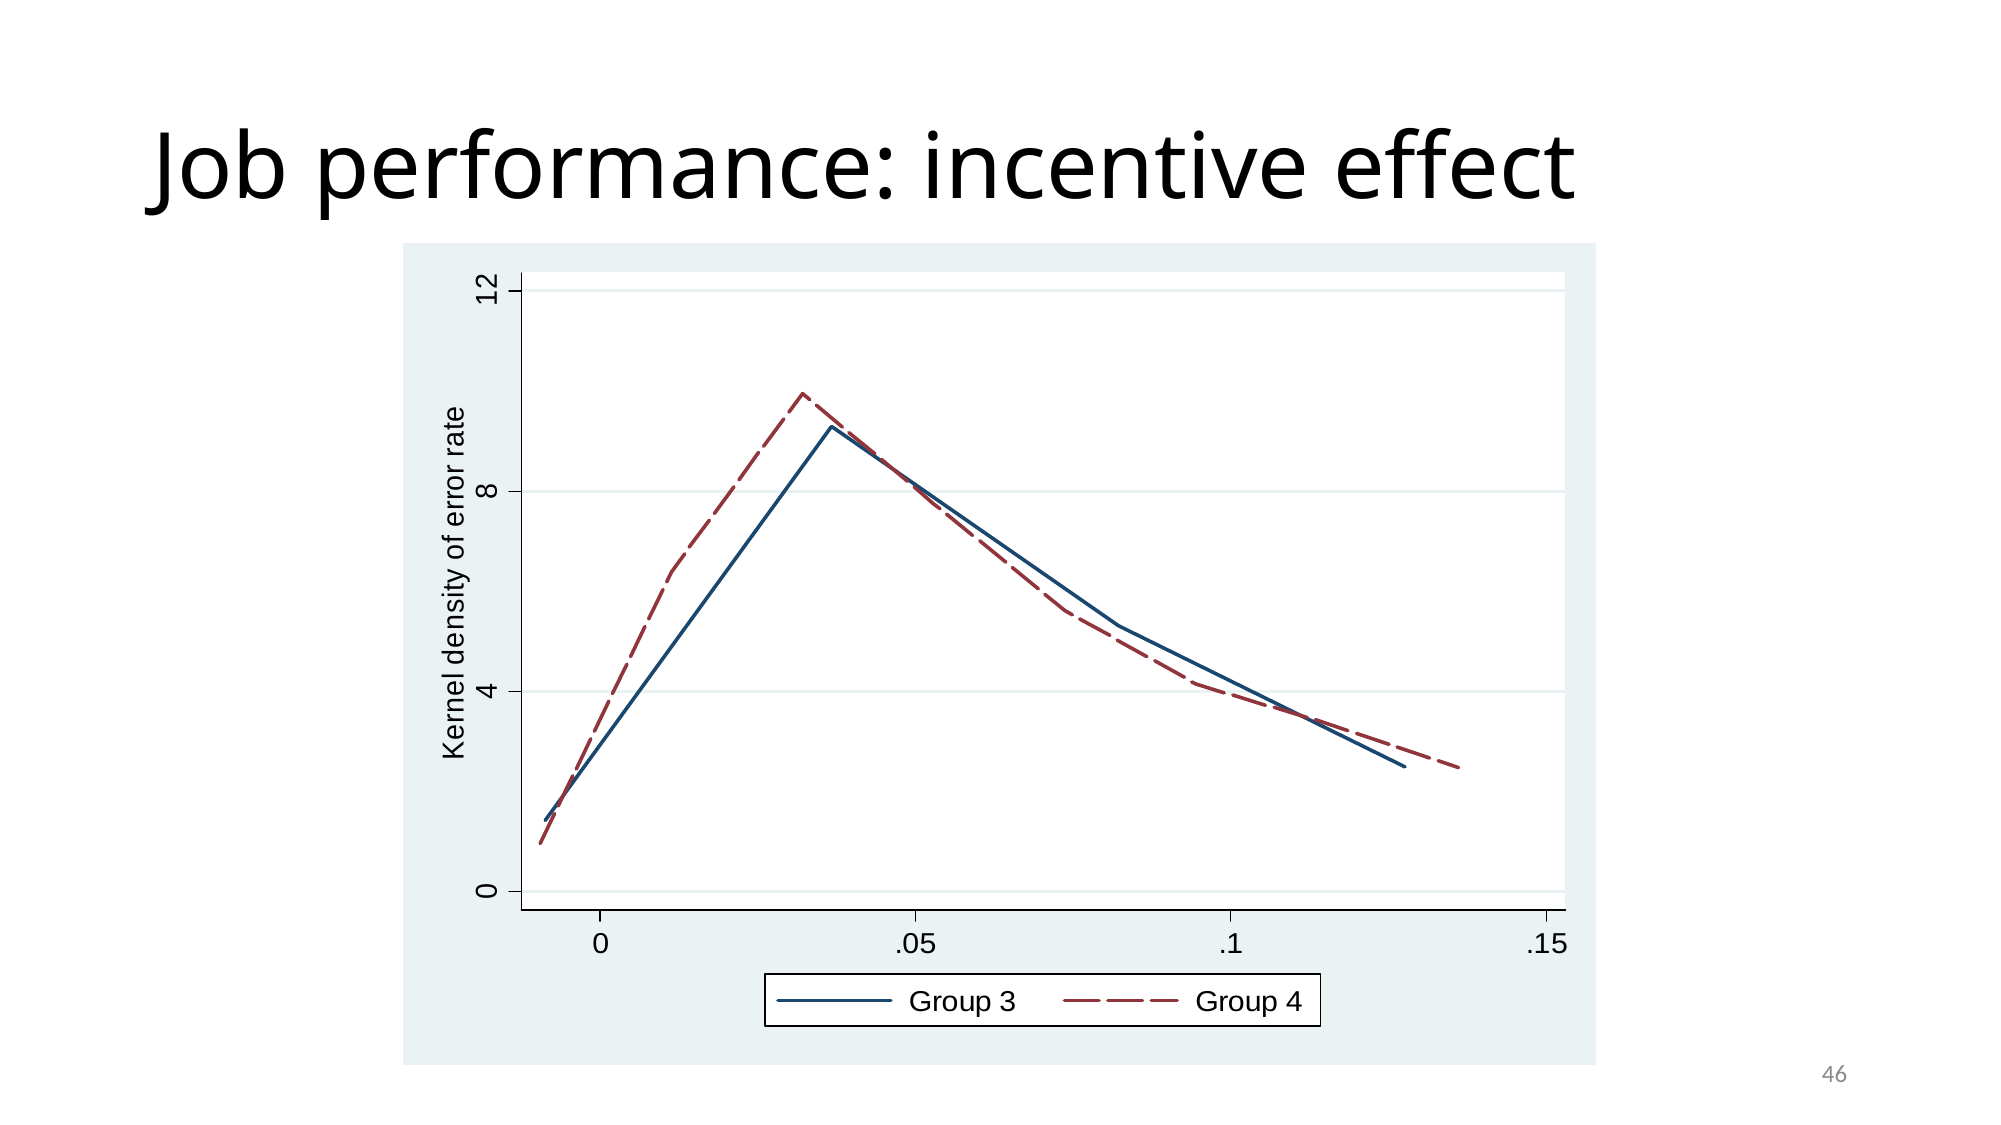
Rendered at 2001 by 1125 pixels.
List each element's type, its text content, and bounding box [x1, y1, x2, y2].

title Job performance: incentive effect [137, 59, 1863, 278]
picture [403, 243, 1597, 1066]
slide_number 46 [1412, 1042, 1863, 1103]
